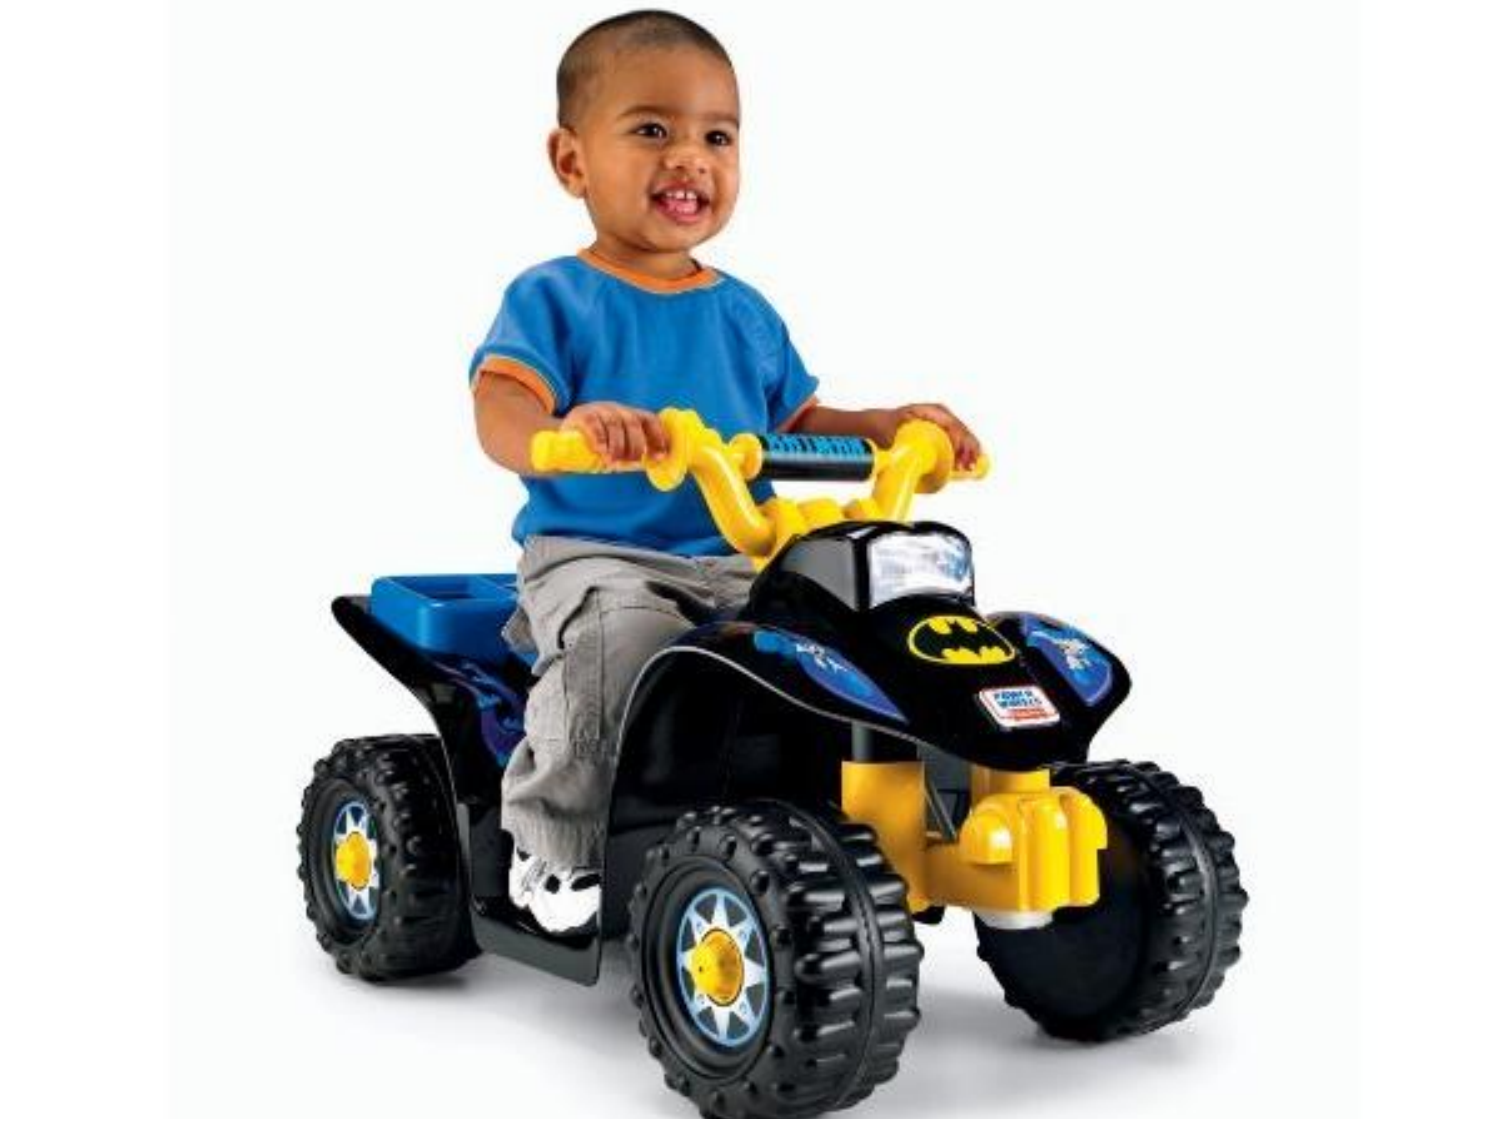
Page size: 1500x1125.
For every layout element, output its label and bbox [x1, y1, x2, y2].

picture [137, 0, 1388, 1119]
